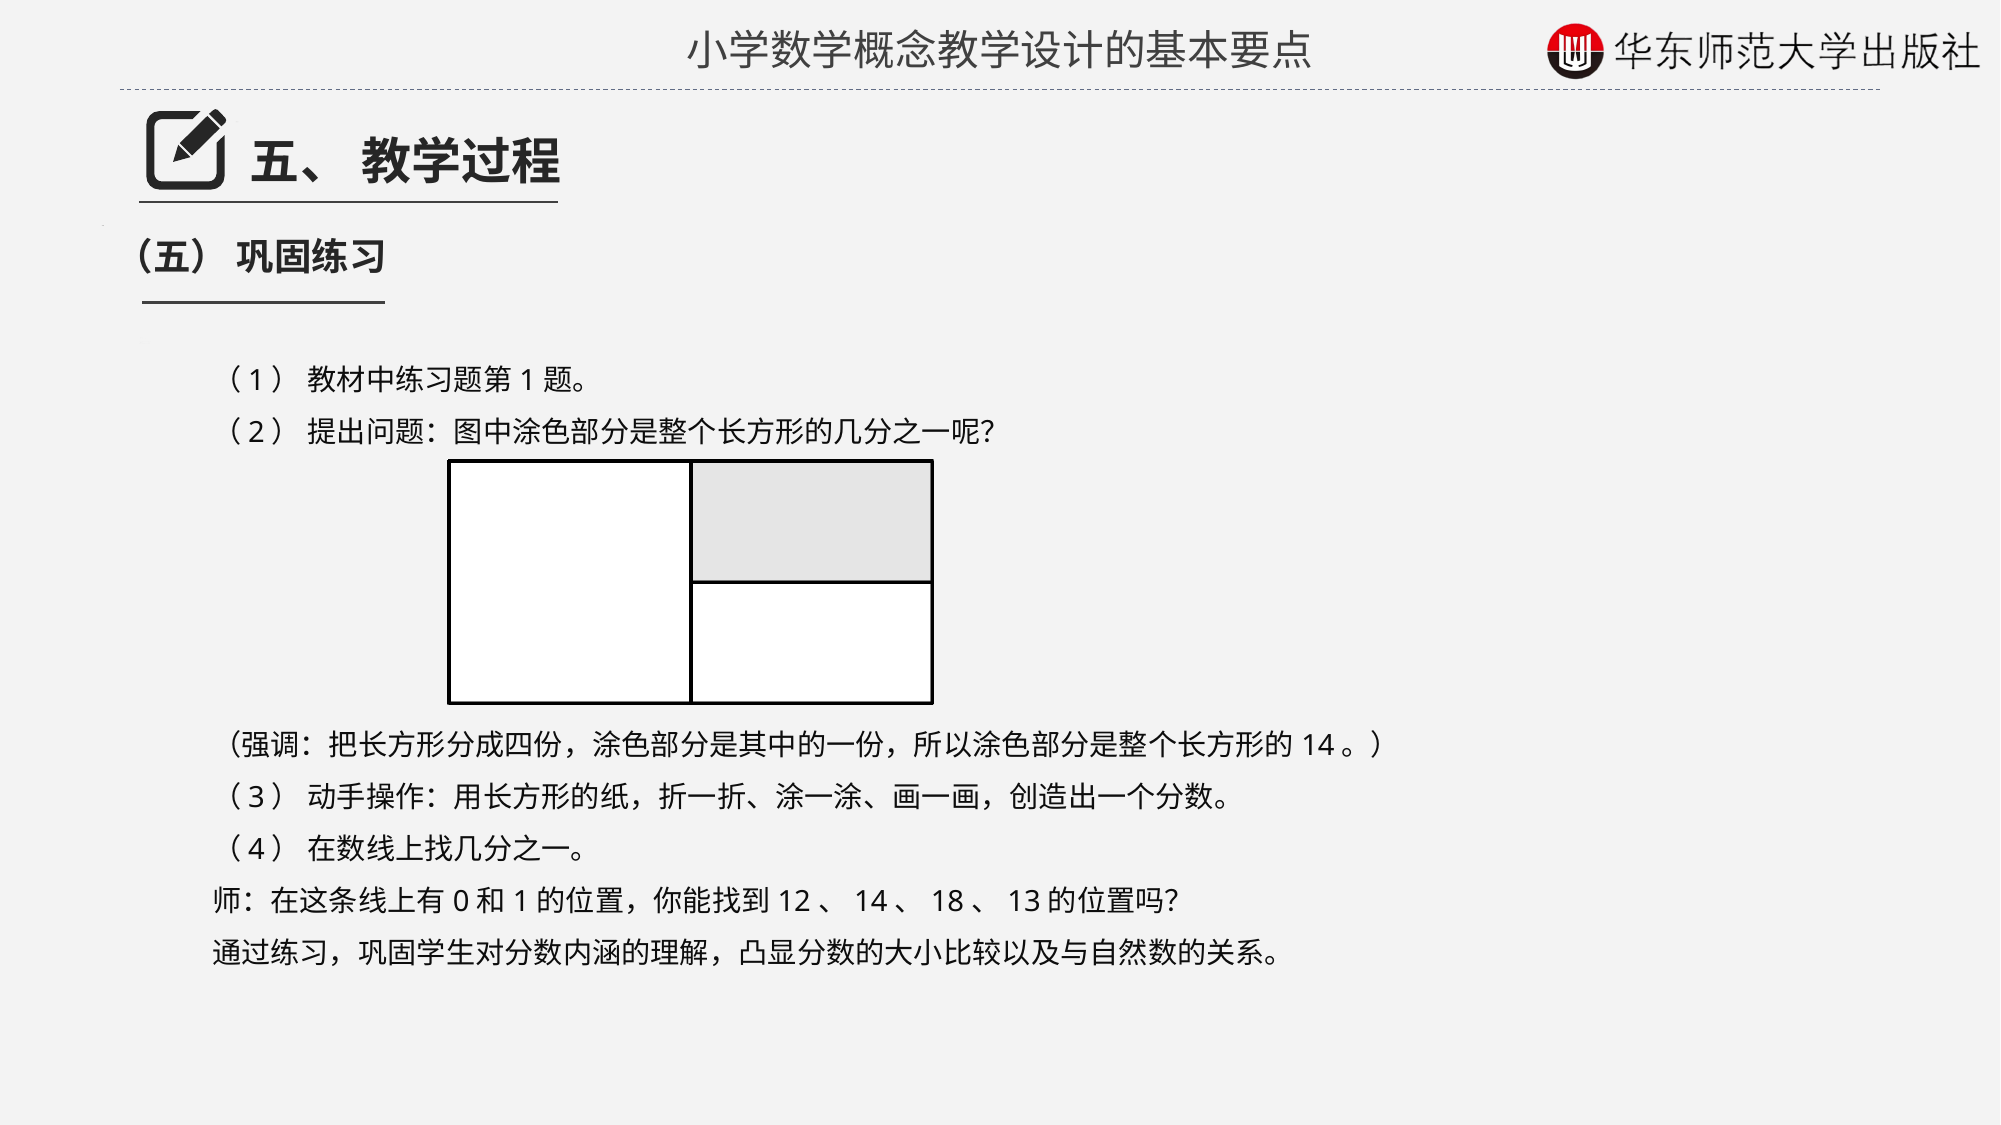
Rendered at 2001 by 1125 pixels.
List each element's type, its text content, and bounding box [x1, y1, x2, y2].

text_box [146, 111, 225, 190]
picture [447, 459, 934, 705]
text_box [1536, 13, 1989, 83]
text_box [208, 109, 227, 127]
text_box 五、 教学过程 [235, 121, 1147, 197]
text_box （五） 巩固练习 [101, 225, 1163, 286]
text_box 小学数学概念教学设计的基本要点 [680, 23, 1320, 74]
text_box （1） 教材中练习题第1题。 （2） 提出问题：图中涂色部分是整个长方形的几分之一呢？ （强调：把长方形分成四份，涂色部分是其中的一份，所以涂色部分是整个长方形的14。） （3） 动手操作：用长方形的纸，折一折、涂一涂、画一画，创造出一个分数。 （4） 在数线上找几分之一。 师：在这条线上有0和1的位置，你能找到12、14、18、13的位置吗？ 通过练习，巩固学生对分数内涵的理解，凸显分数的大小比较以及与自然数的关系。 [138, 337, 1475, 977]
